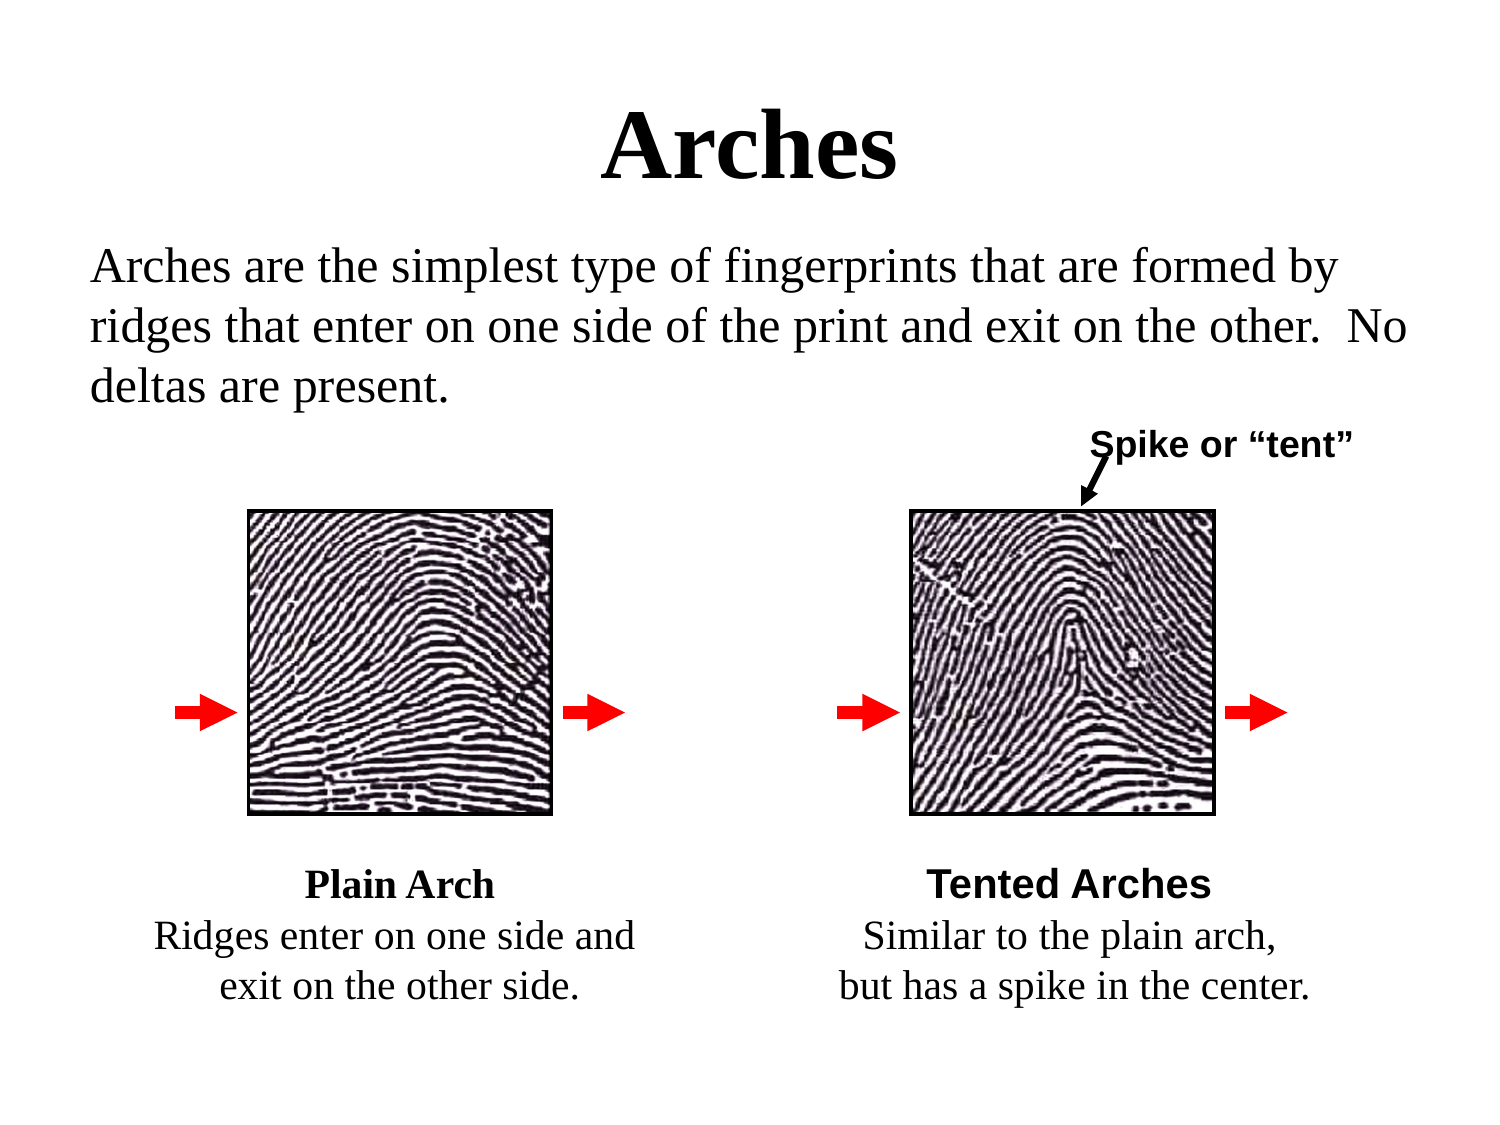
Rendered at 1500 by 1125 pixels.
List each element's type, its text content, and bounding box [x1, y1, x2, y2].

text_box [99, 512, 701, 1026]
title Arches [74, 44, 1426, 233]
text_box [787, 412, 1376, 1026]
text_box Arches are the simplest type of fingerprints that are formed by ridges that enter on one side of the print and exit on the other. No deltas are present. [74, 224, 1425, 420]
